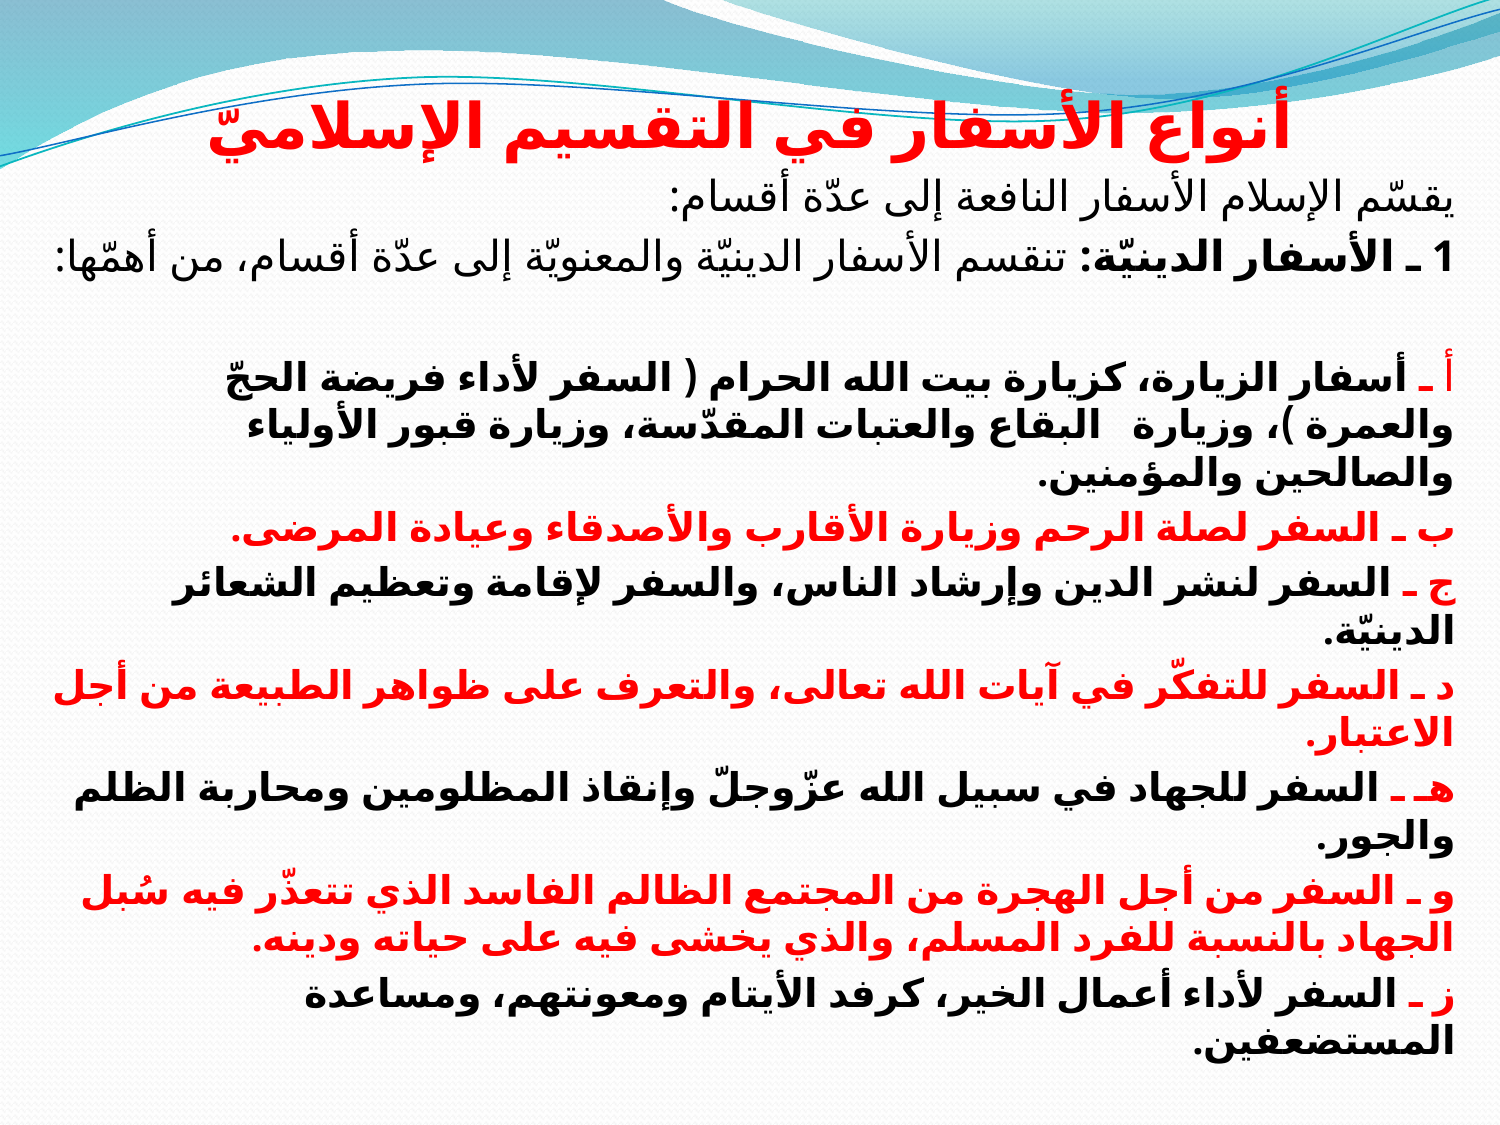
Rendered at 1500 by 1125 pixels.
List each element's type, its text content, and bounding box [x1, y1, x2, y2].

list يقسّم الإسلام الأسفار النافعة إلى عدّة أقسام: 1 ـ الأسفار الدينيّة: تنقسم الأسفار الدينيّة والمعنويّة إلى عدّة أقسام، من أهمّها: أ ـ أسفار الزيارة، كزيارة بيت الله الحرام ( السفر لأداء فريضة الحجّ والعمرة )، وزيارة البقاع والعتبات المقدّسة، وزيارة قبور الأولياء والصالحين والمؤمنين. ب ـ السفر لصلة الرحم وزيارة الأقارب والأصدقاء وعيادة المرضى. ج ـ السفر لنشر الدين وإرشاد الناس، والسفر لإقامة وتعظيم الشعائر الدينيّة. د ـ السفر للتفكّر في آيات الله تعالى، والتعرف على ظواهر الطبيعة من أجل الاعتبار. هـ ـ السفر للجهاد في سبيل الله عزّوجلّ وإنقاذ المظلومين ومحاربة الظلم والجور. و ـ السفر من أجل الهجرة من المجتمع الظالم الفاسد الذي تتعذّر فيه سُبل الجهاد بالنسبة للفرد المسلم، والذي يخشى فيه على حياته ودينه. ز ـ السفر لأداء أعمال الخير، كرفد الأيتام ومعونتهم، ومساعدة المستضعفين. [29, 160, 1471, 1094]
title أنواع الأسفار في التقسيم الإسلاميّ [75, 78, 1425, 160]
